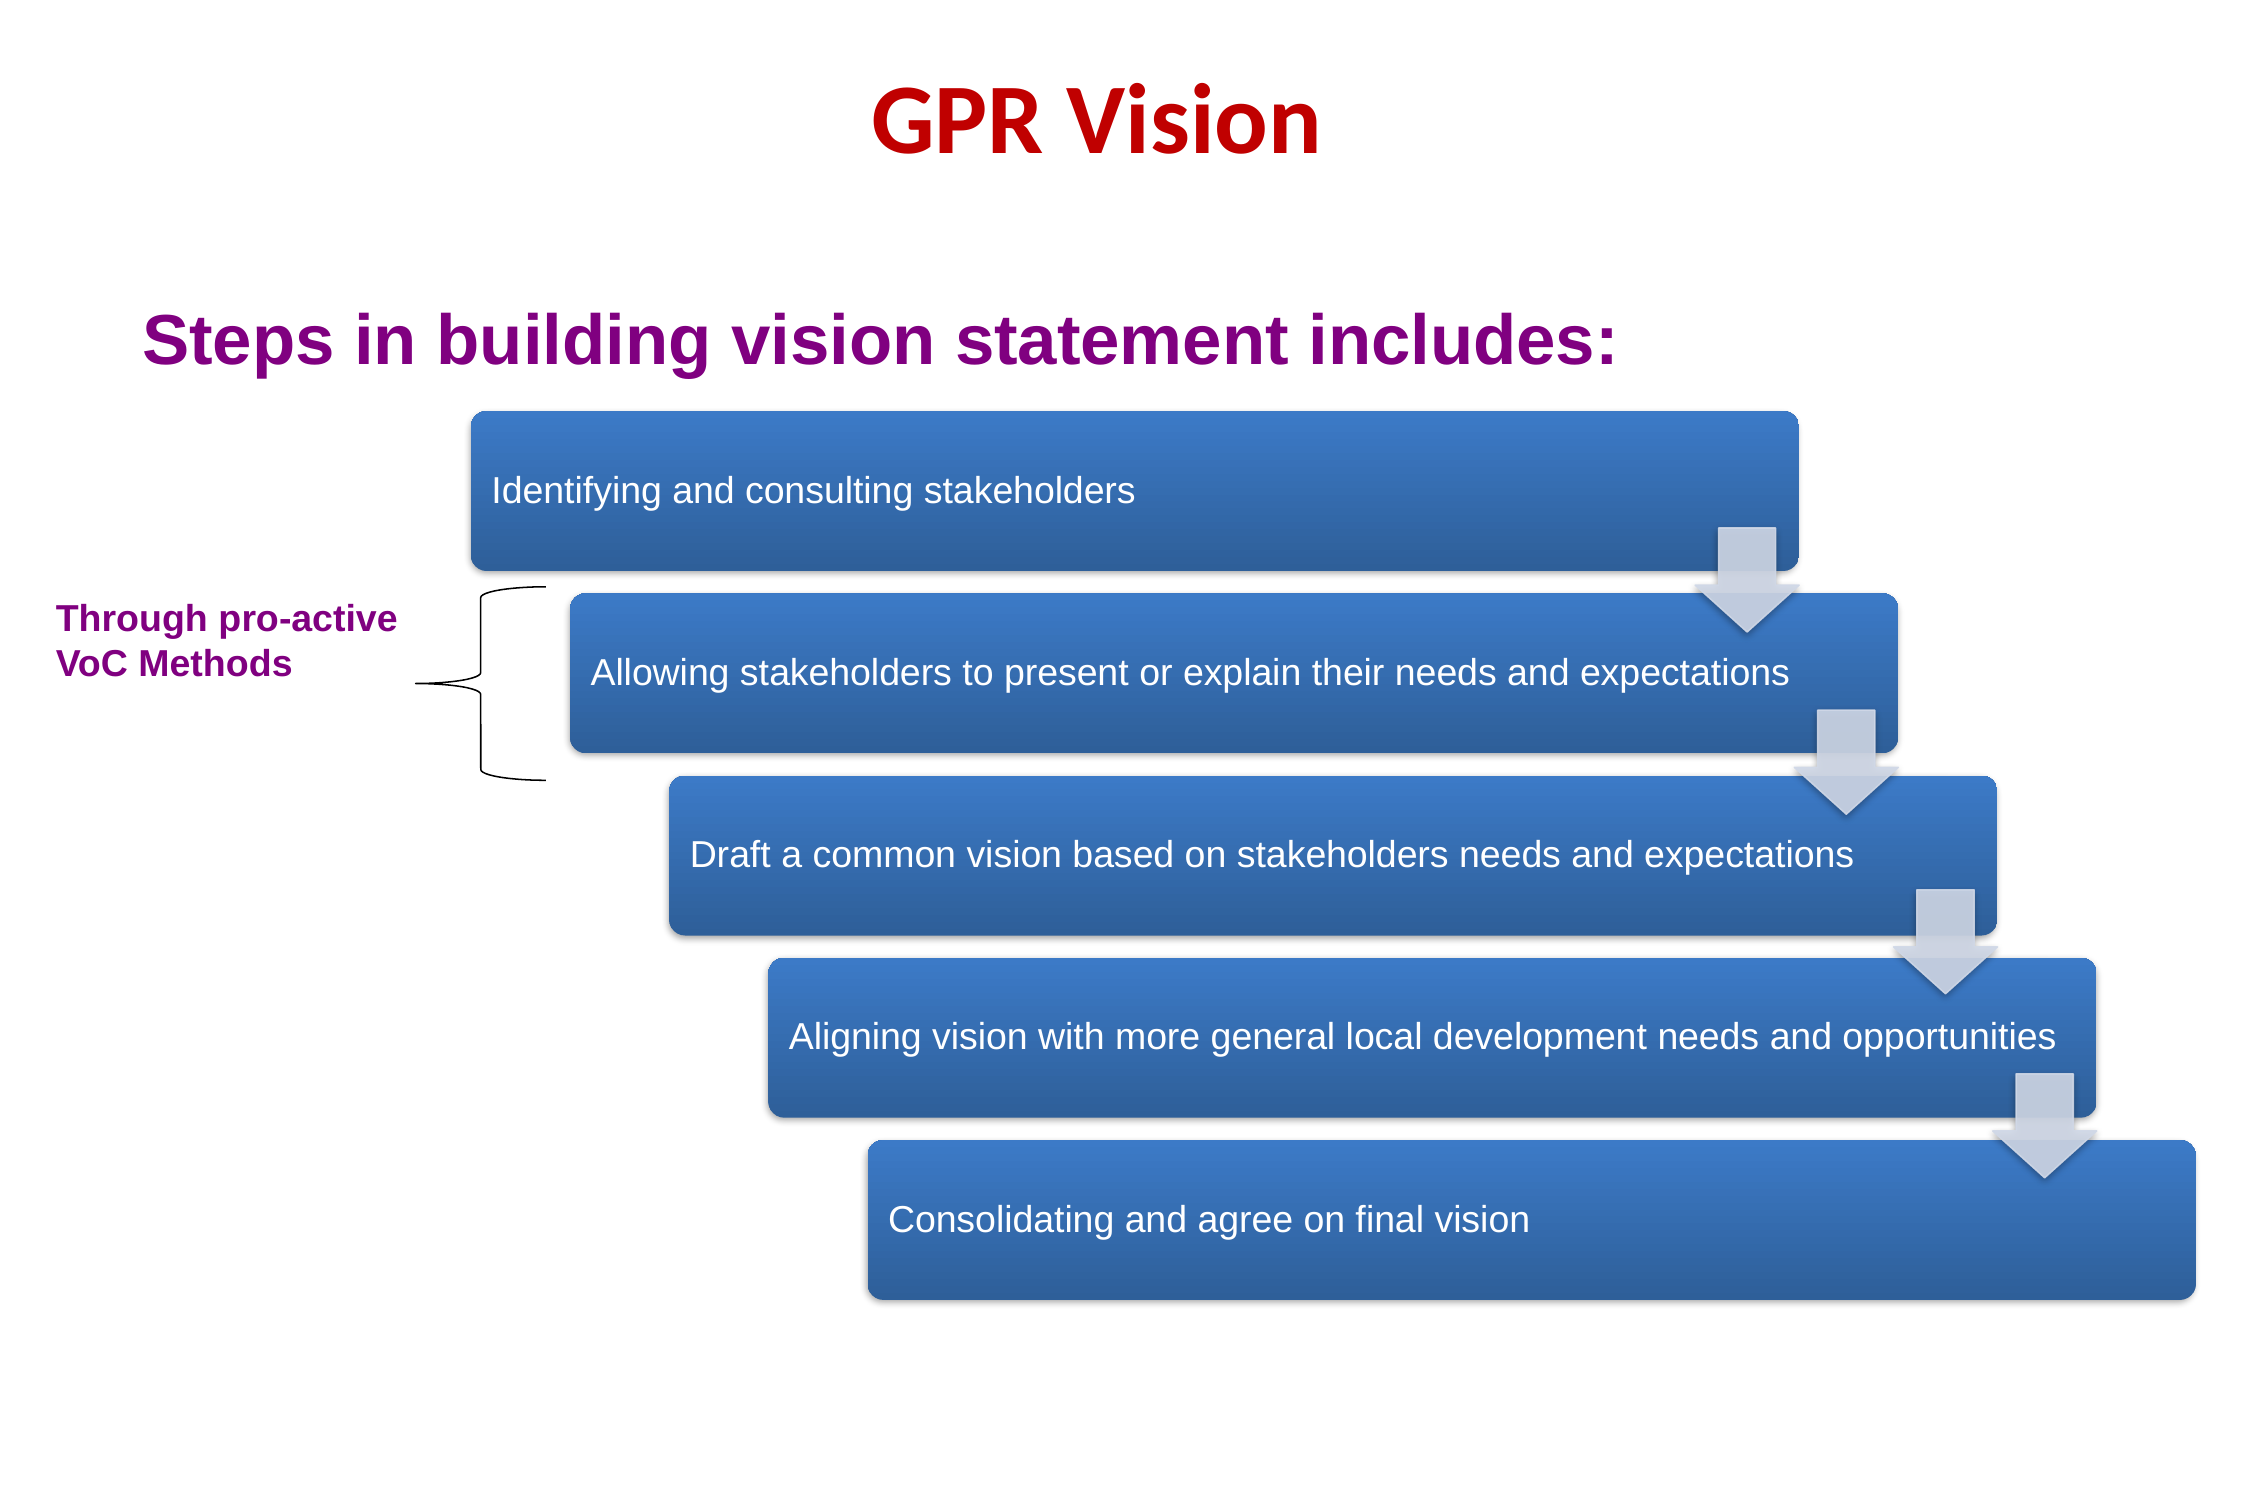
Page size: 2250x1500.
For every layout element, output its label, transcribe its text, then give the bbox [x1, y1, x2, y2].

text_box Through pro-active VoC Methods [34, 583, 431, 695]
text_box Steps in building vision statement includes: [120, 283, 1643, 390]
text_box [470, 410, 2197, 1301]
text_box [431, 679, 465, 688]
title GPR Vision [75, 43, 2119, 184]
